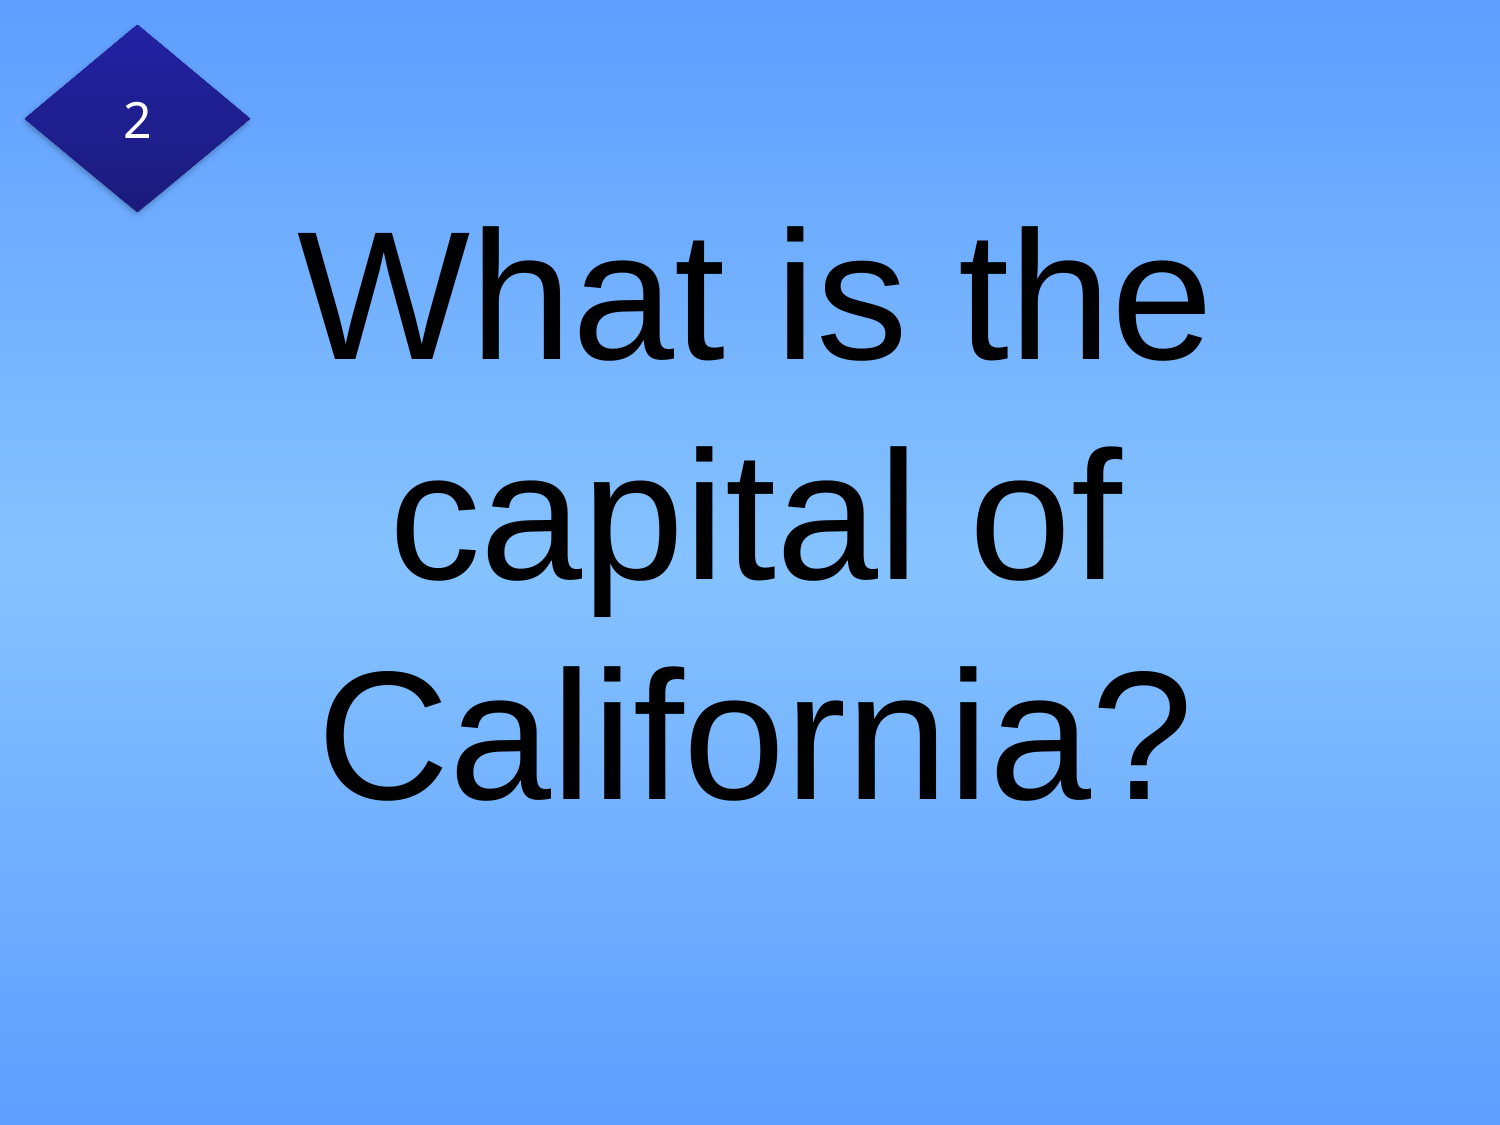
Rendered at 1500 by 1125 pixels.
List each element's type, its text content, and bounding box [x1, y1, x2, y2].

title What is the capital of California? [112, 137, 1401, 876]
text_box 2 [24, 24, 250, 213]
